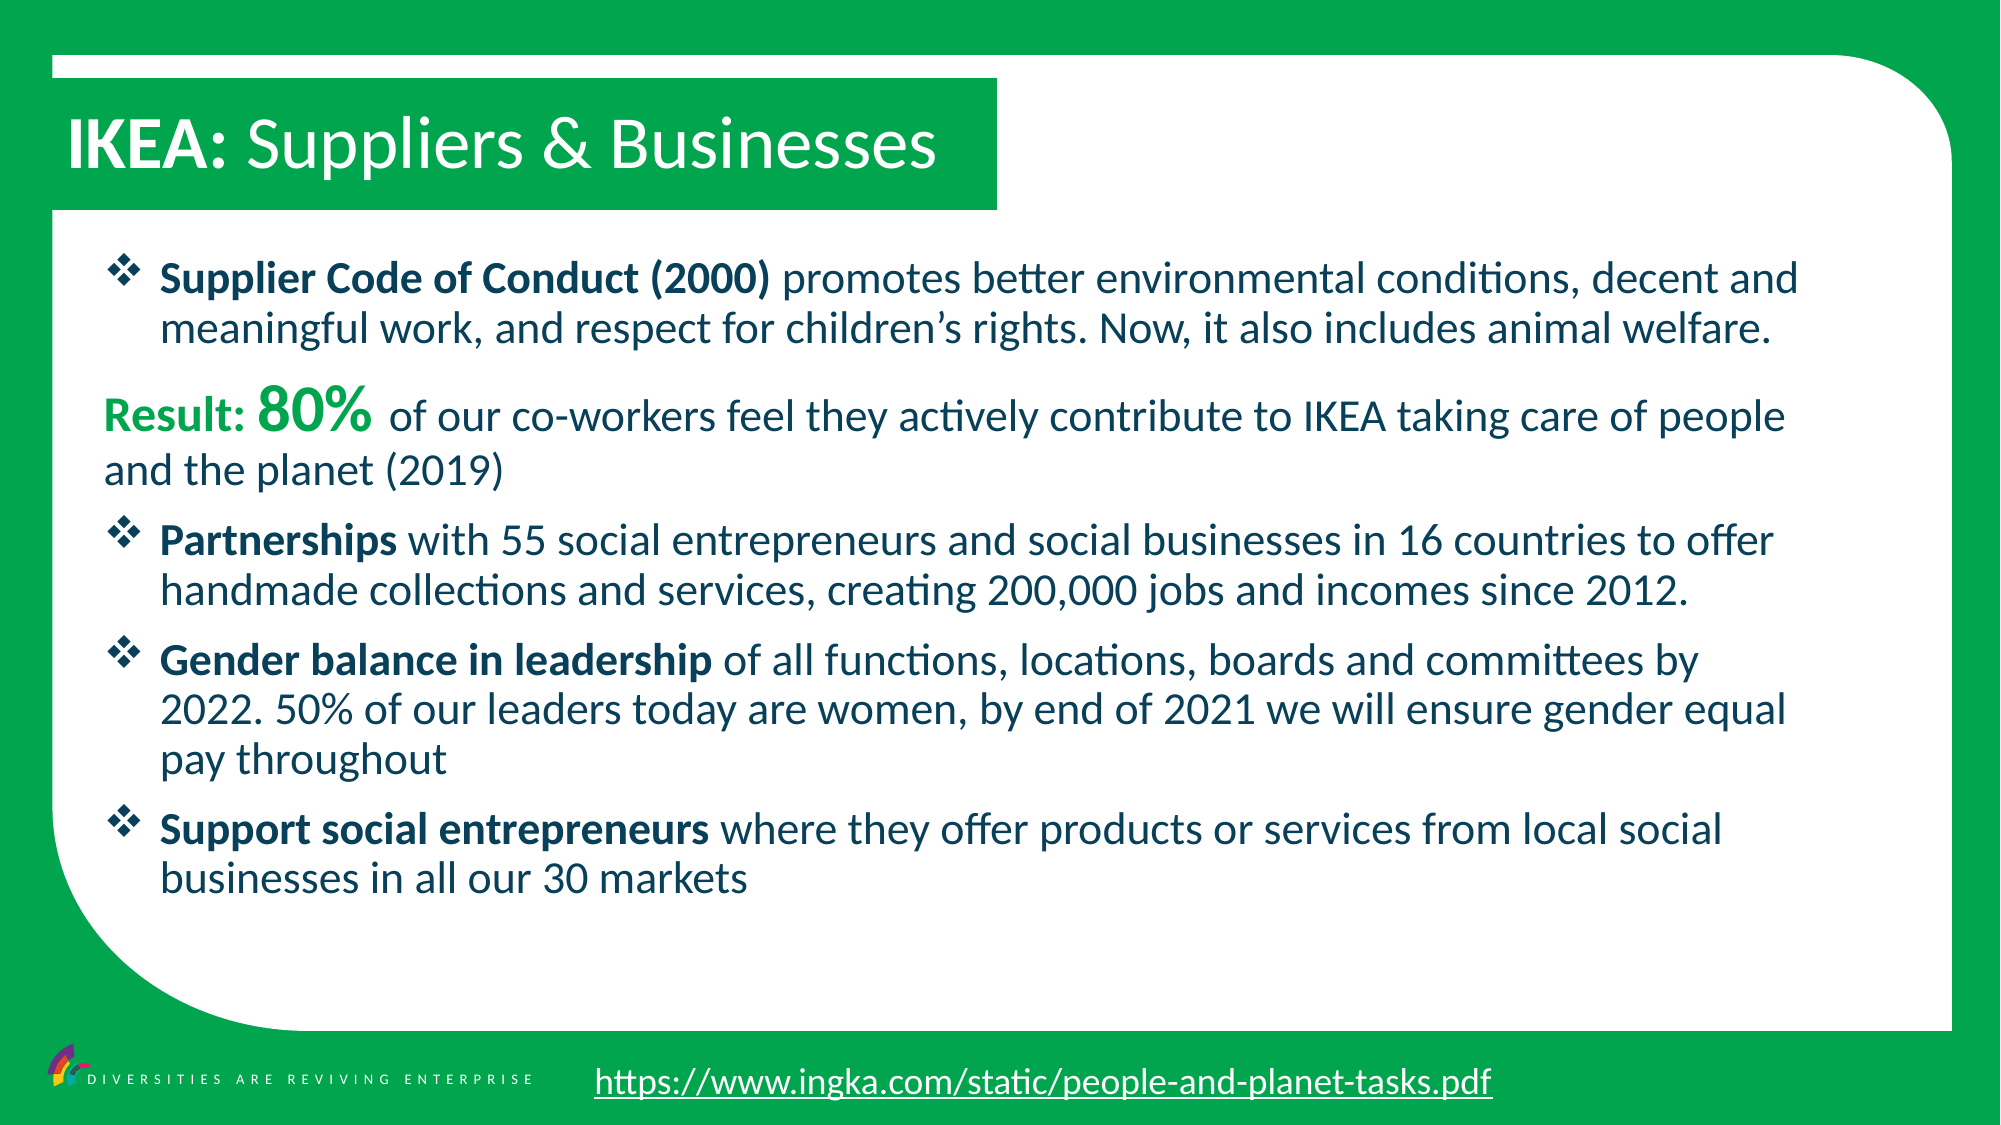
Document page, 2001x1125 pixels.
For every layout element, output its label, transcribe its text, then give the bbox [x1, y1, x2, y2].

list IKEA: Suppliers & Businesses [51, 78, 997, 210]
text_box https://www.ingka.com/static/people-and-planet-tasks.pdf [579, 1049, 1580, 1110]
list Supplier Code of Conduct (2000) promotes better environmental conditions, decent and meaningful work, and respect for children’s rights. Now, it also includes animal welfare. Result: 80% of our co-workers feel they actively contribute to IKEA taking care of people and the planet (2019) Partnerships with 55 social entrepreneurs and social businesses in 16 countries to offer handmade collections and services, creating 200,000 jobs and incomes since 2012. Gender balance in leadership of all functions, locations, boards and committees by 2022. 50% of our leaders today are women, by end of 2021 we will ensure gender equal pay throughout Support social entrepreneurs where they offer products or services from local social businesses in all our 30 markets [88, 246, 1827, 879]
